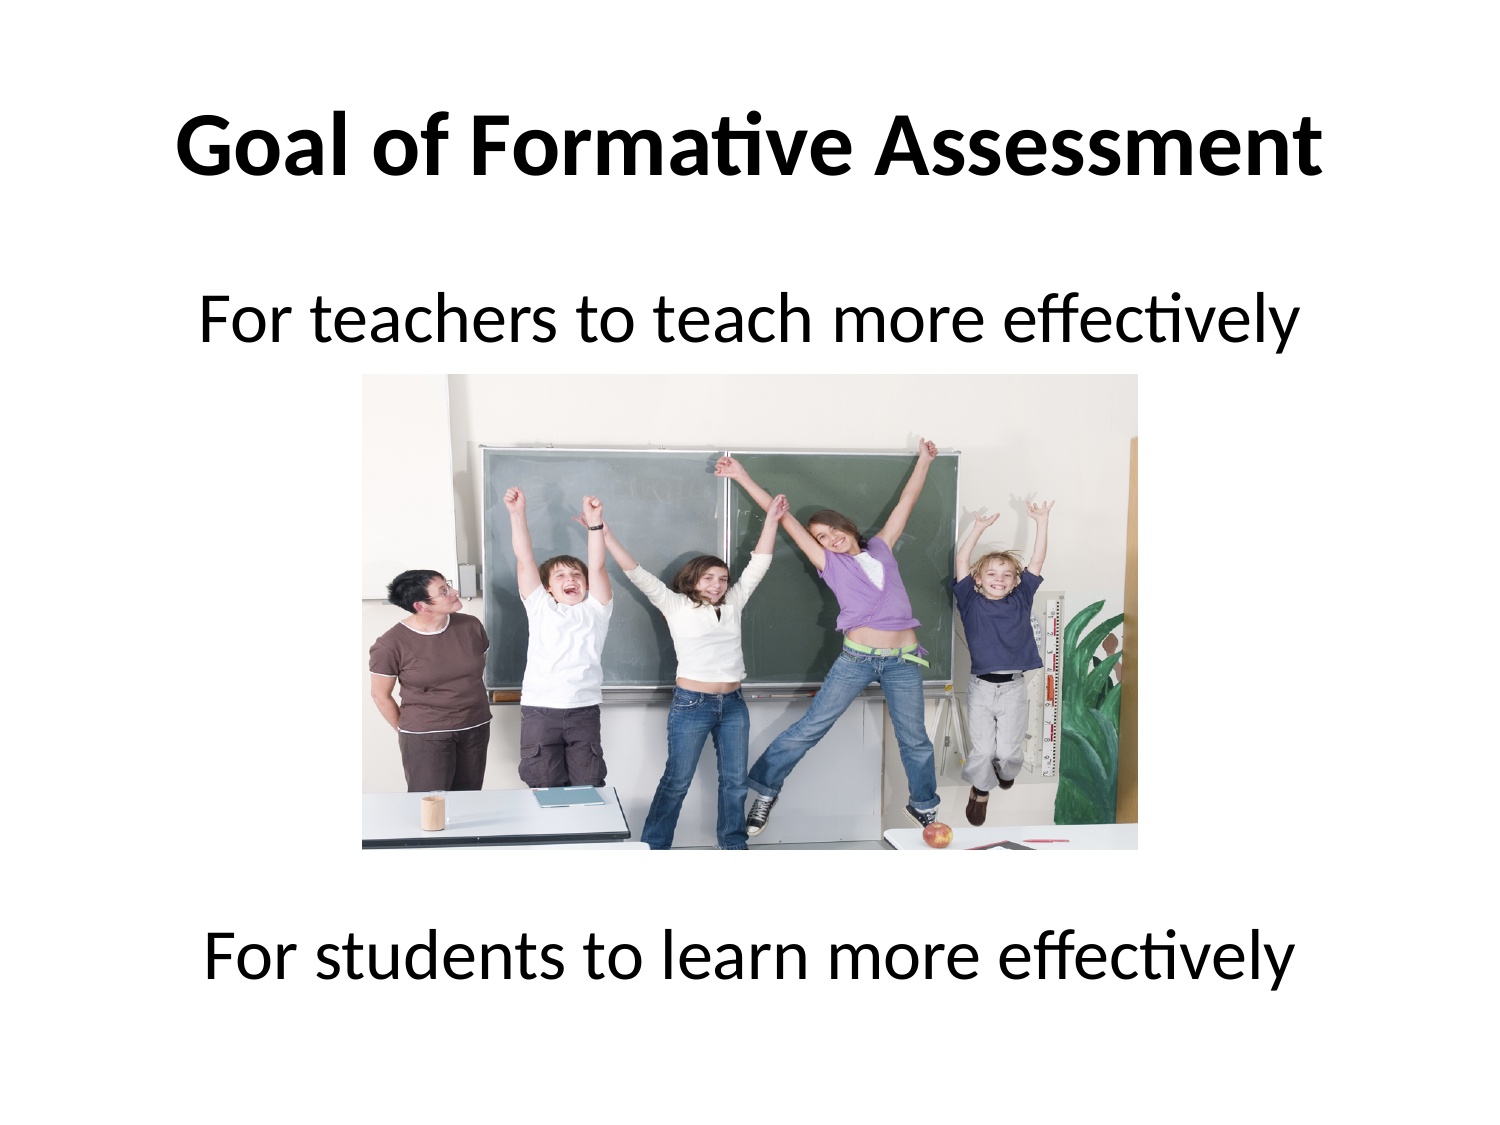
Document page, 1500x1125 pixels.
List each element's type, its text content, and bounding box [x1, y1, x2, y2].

picture [362, 374, 1138, 851]
title Goal of Formative Assessment [75, 45, 1425, 233]
list For teachers to teach more effectively For students to learn more effectively [75, 262, 1425, 1005]
